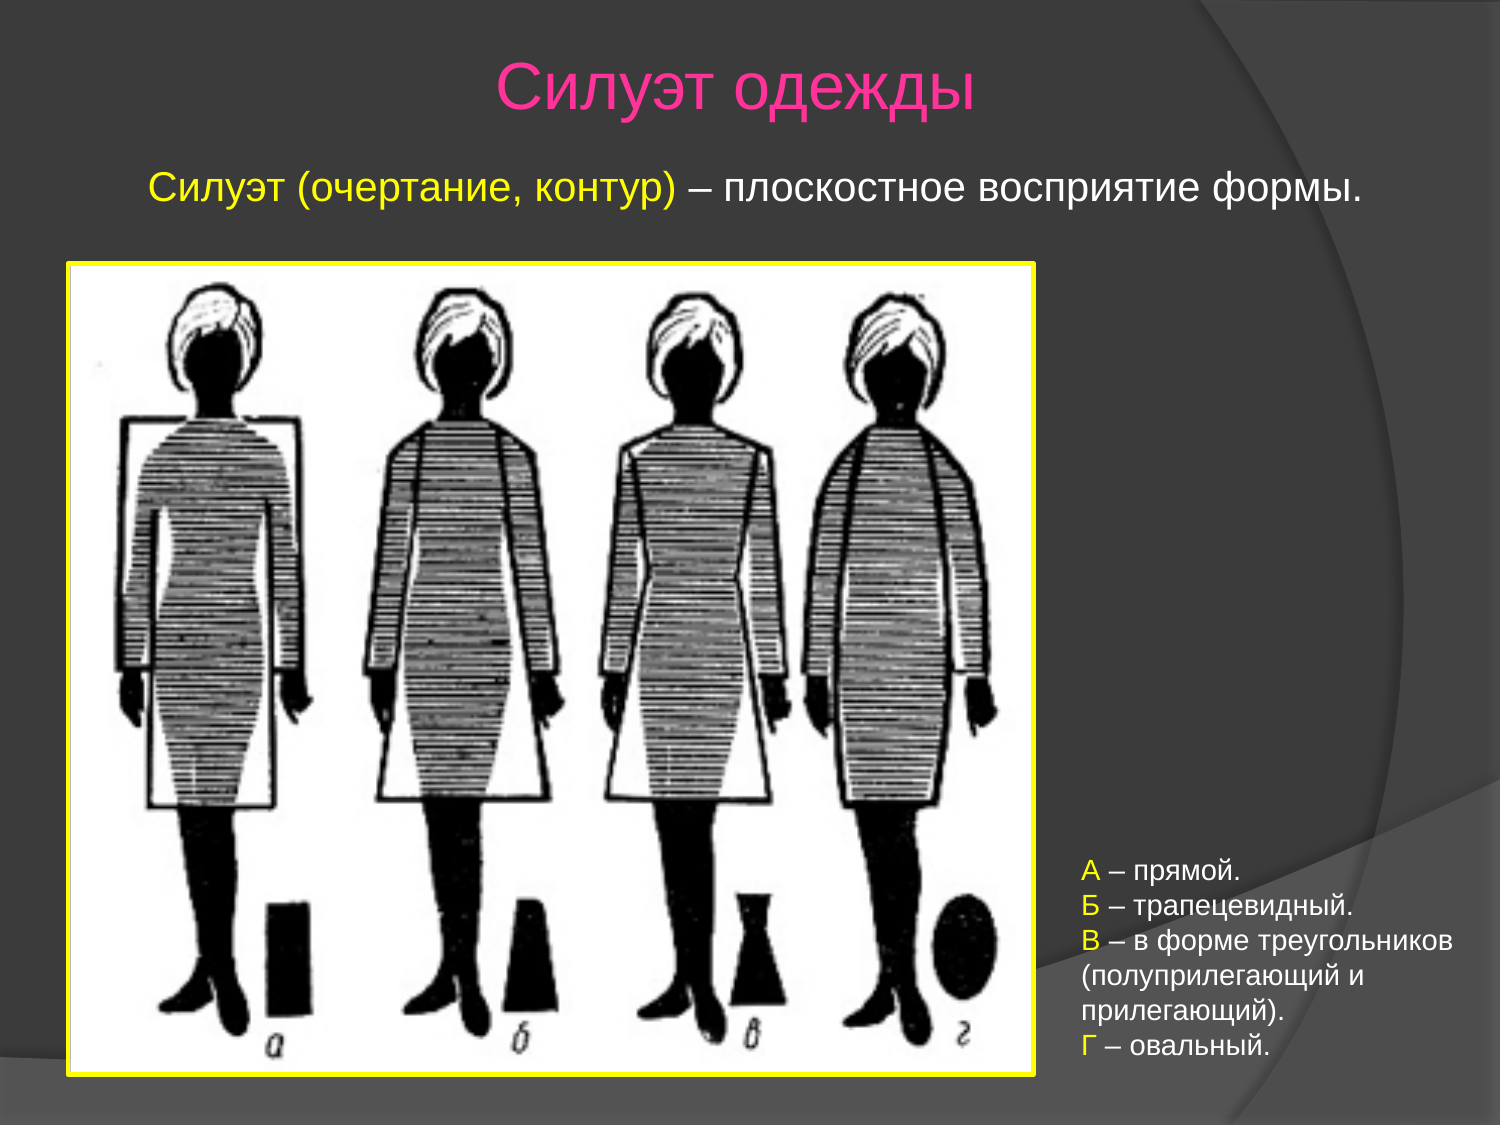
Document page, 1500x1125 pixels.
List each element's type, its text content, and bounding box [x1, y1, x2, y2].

picture [70, 265, 1032, 1073]
text_box А – прямой. Б – трапецевидный. В – в форме треугольников (полуприлегающий и прилегающий). Г – овальный. [1066, 843, 1477, 1069]
text_box Силуэт одежды [480, 35, 1008, 130]
text_box Силуэт (очертание, контур) – плоскостное восприятие формы. [132, 152, 1379, 218]
